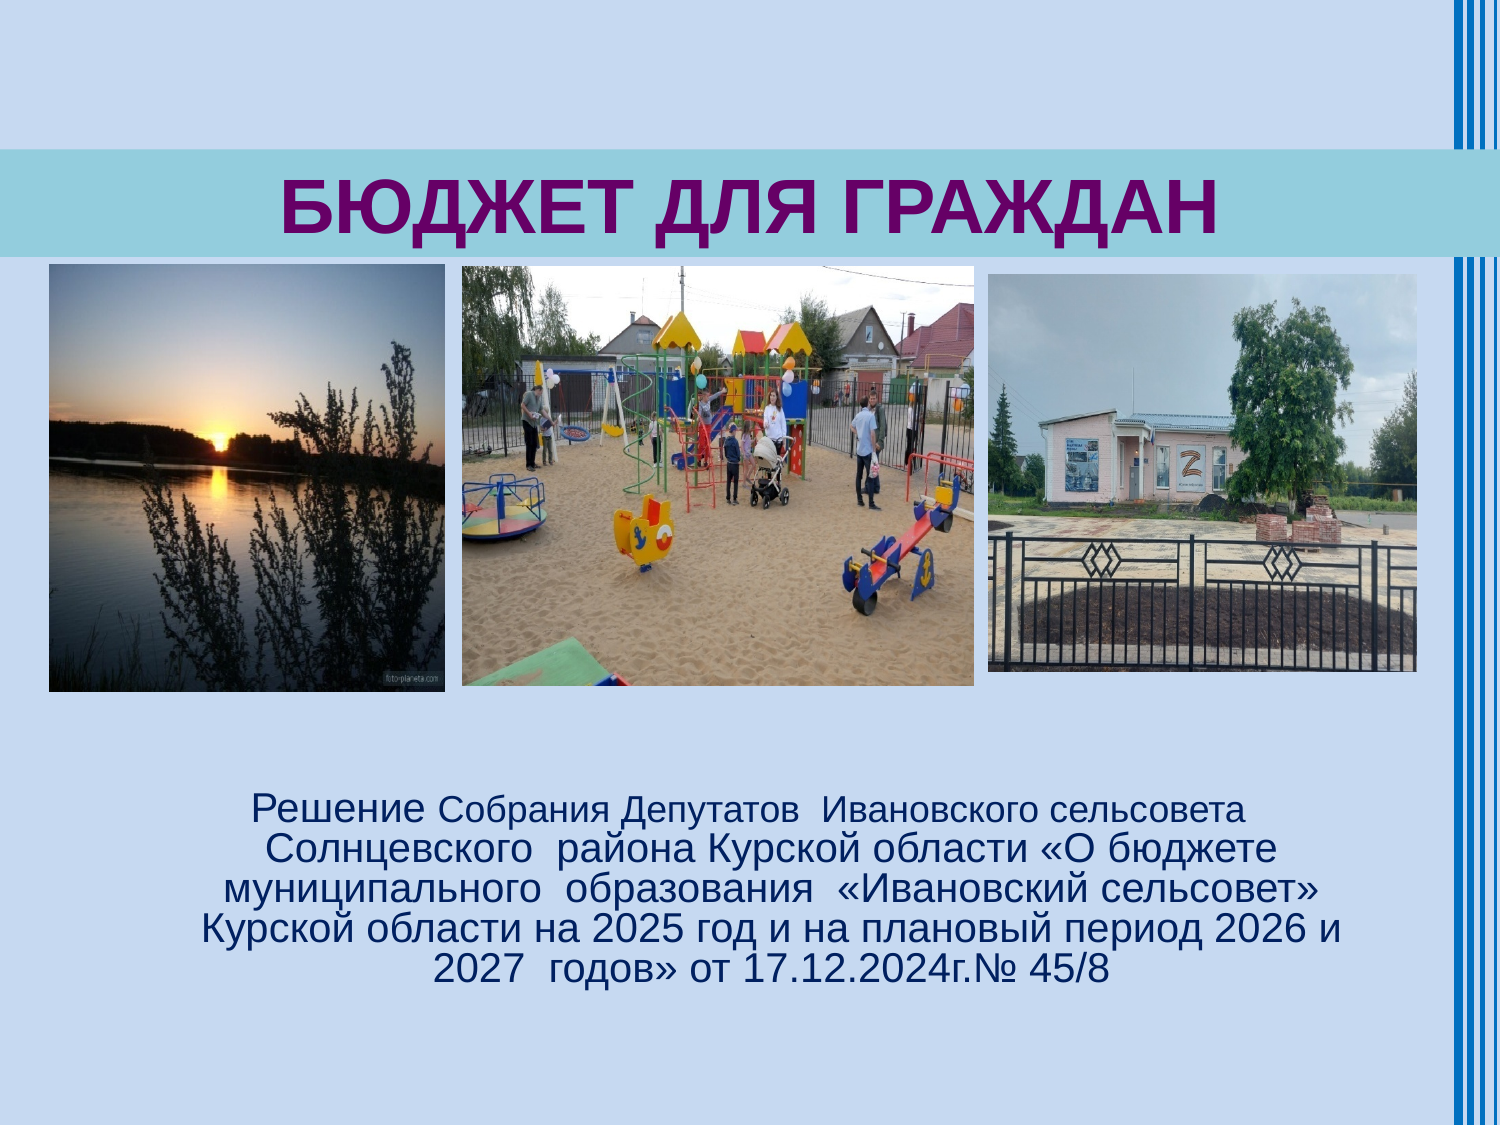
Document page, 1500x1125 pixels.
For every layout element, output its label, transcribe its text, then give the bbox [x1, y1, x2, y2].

picture [988, 274, 1417, 672]
picture [49, 264, 445, 692]
text_box Решение Собрания Депутатов Ивановского сельсовета Солнцевского района Курской области «О бюджете муниципального образования «Ивановский сельсовет» Курской области на 2025 год и на плановый период 2026 и 2027 годов» от 17.12.2024г.№ 45/8 [89, 783, 1396, 998]
text_box Бюджет для граждан [0, 149, 1454, 257]
picture [461, 266, 974, 686]
